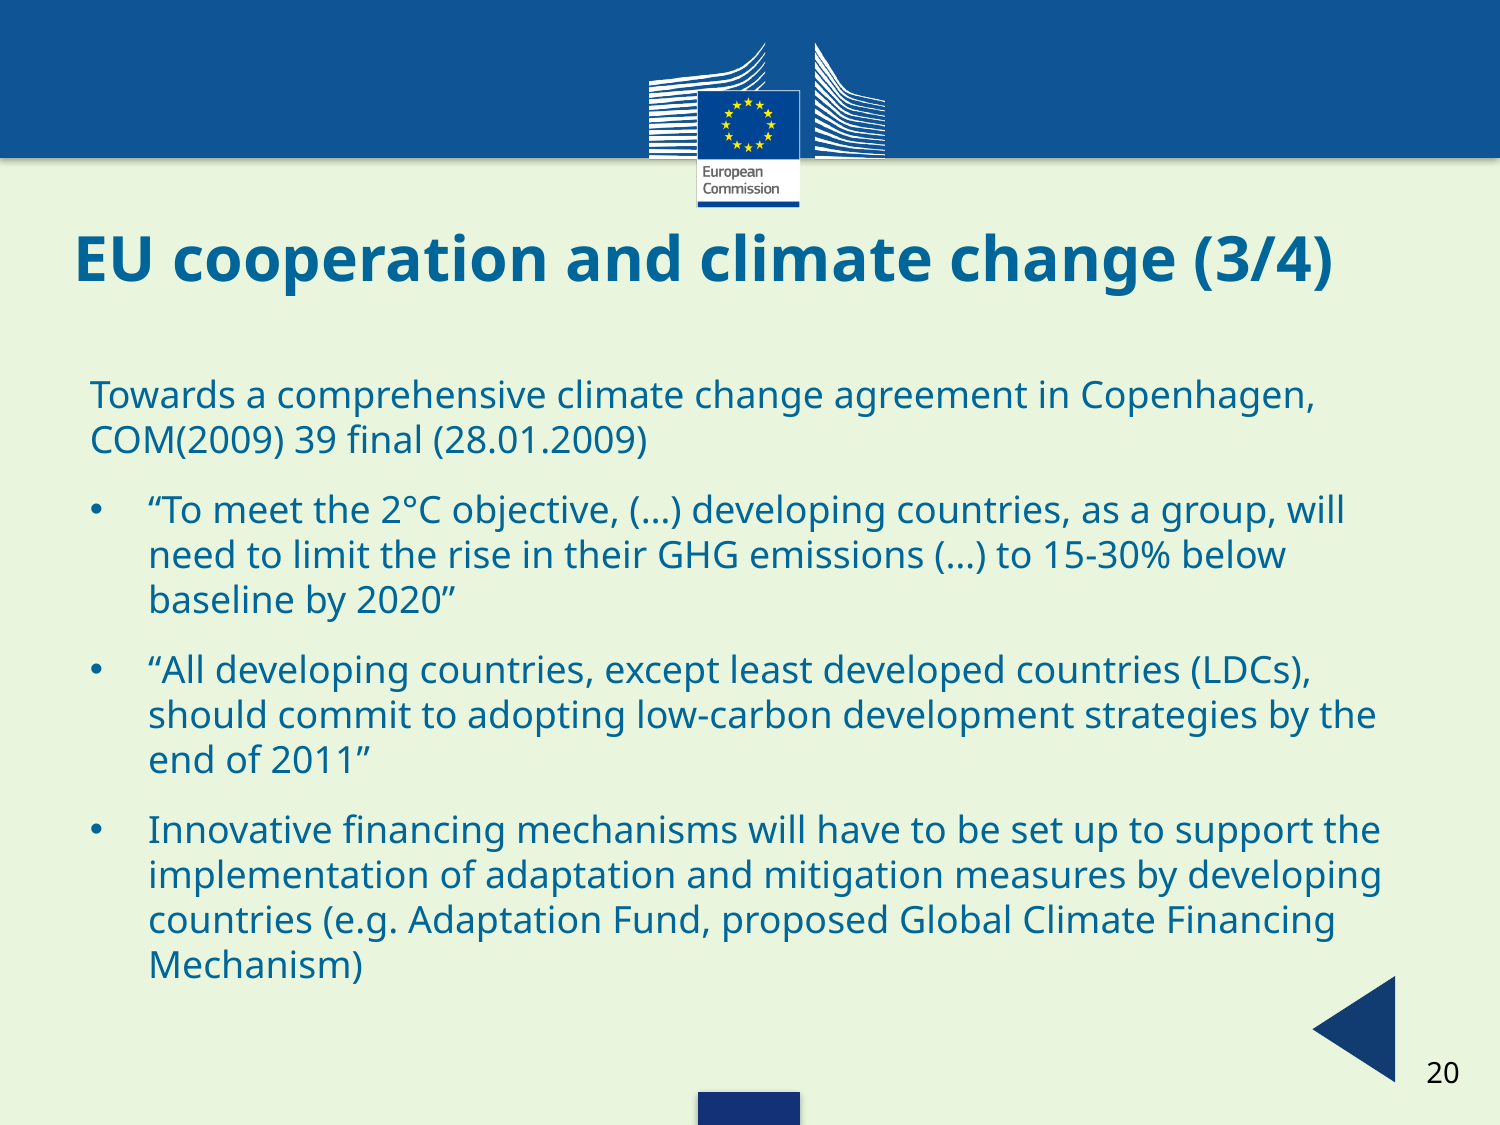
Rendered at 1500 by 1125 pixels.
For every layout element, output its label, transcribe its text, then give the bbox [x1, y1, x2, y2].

text_box Towards a comprehensive climate change agreement in Copenhagen, COM(2009) 39 final (28.01.2009) “To meet the 2°C objective, (…) developing countries, as a group, will need to limit the rise in their GHG emissions (…) to 15-30% below baseline by 2020” “All developing countries, except least developed countries (LDCs), should commit to adopting low-carbon development strategies by the end of 2011” Innovative financing mechanisms will have to be set up to support the implementation of adaptation and mitigation measures by developing countries (e.g. Adaptation Fund, proposed Global Climate Financing Mechanism) [74, 363, 1413, 994]
text_box [1312, 994, 1396, 1083]
title EU cooperation and climate change (3/4) [0, 154, 1500, 358]
slide_number 20 [1399, 1046, 1476, 1125]
picture [649, 42, 885, 154]
